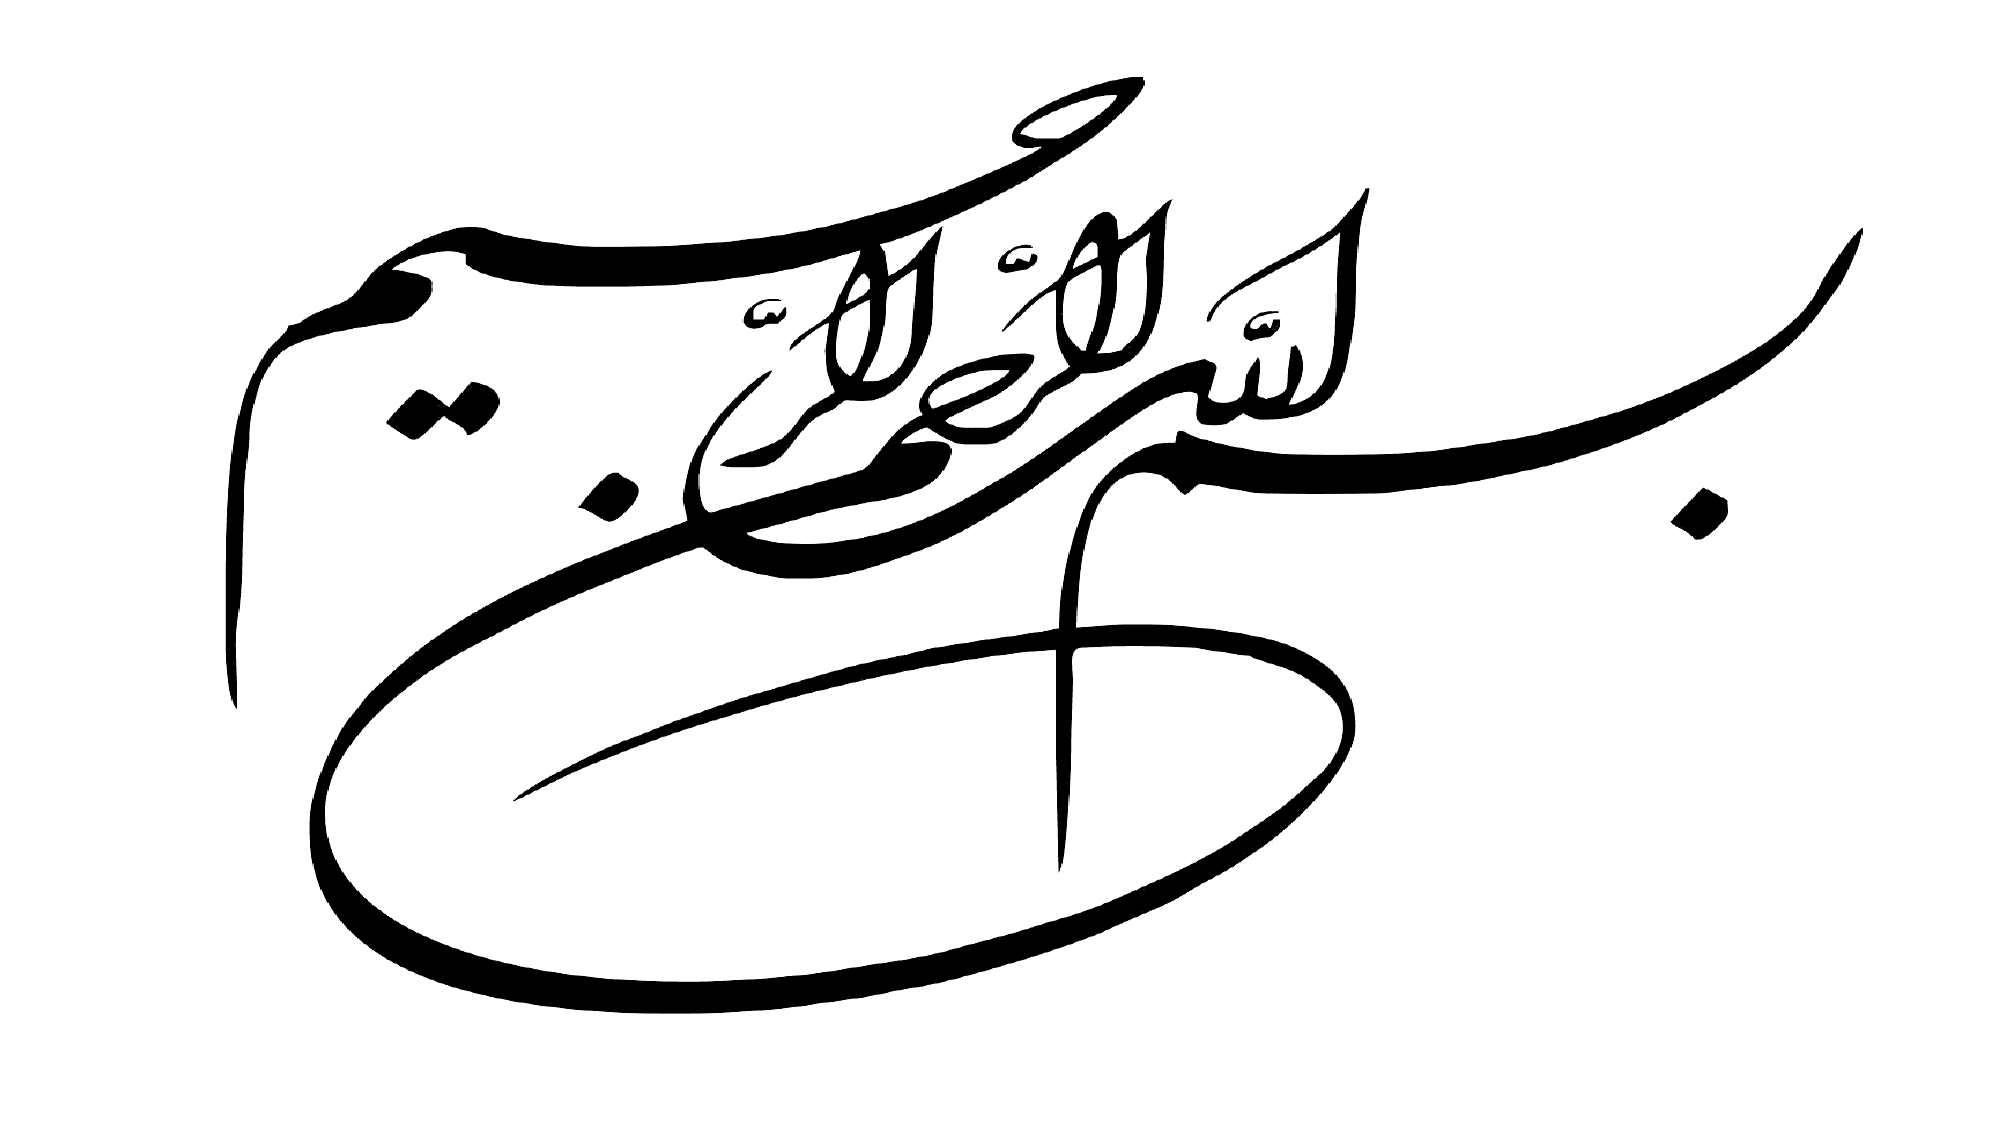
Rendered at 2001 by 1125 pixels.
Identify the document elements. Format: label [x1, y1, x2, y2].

list [225, 77, 1863, 1014]
